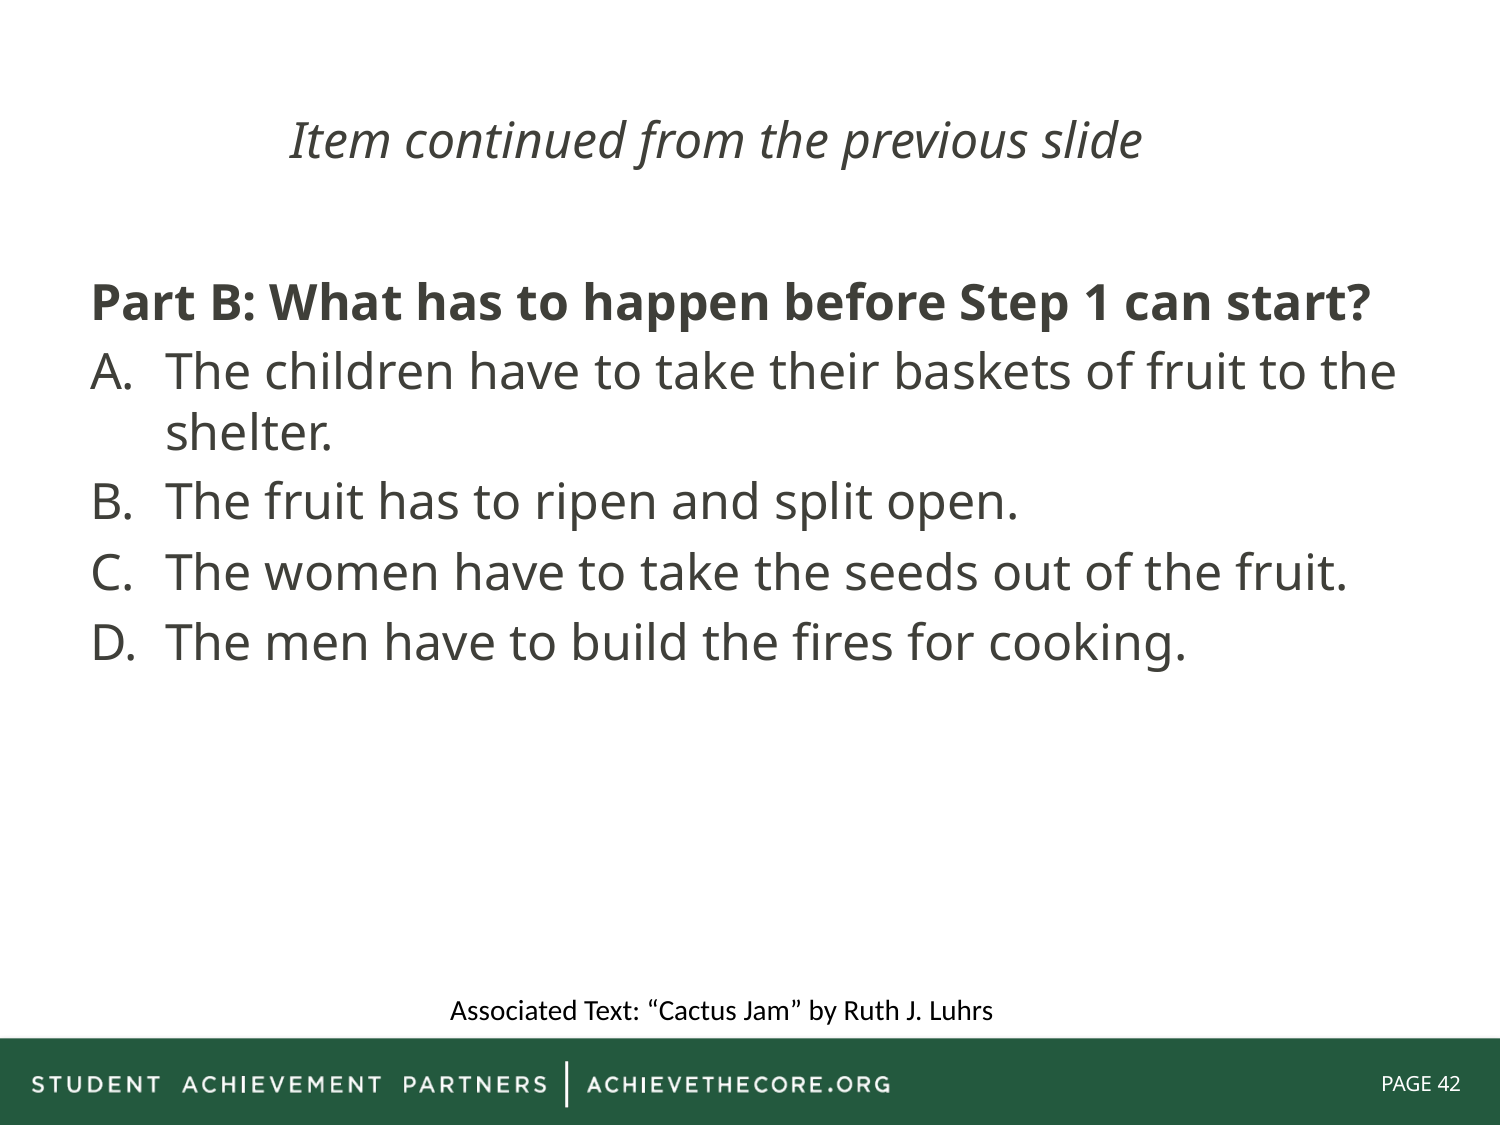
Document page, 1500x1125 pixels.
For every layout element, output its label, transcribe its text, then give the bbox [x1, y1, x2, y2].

text_box Associated Text: “Cactus Jam” by Ruth J. Luhrs [74, 984, 1369, 1034]
list Part B: What has to happen before Step 1 can start? The children have to take their baskets of fruit to the shelter. The fruit has to ripen and split open. The women have to take the seeds out of the fruit. The men have to build the fires for cooking. [75, 262, 1425, 713]
title Item continued from the previous slide [75, 45, 1425, 233]
